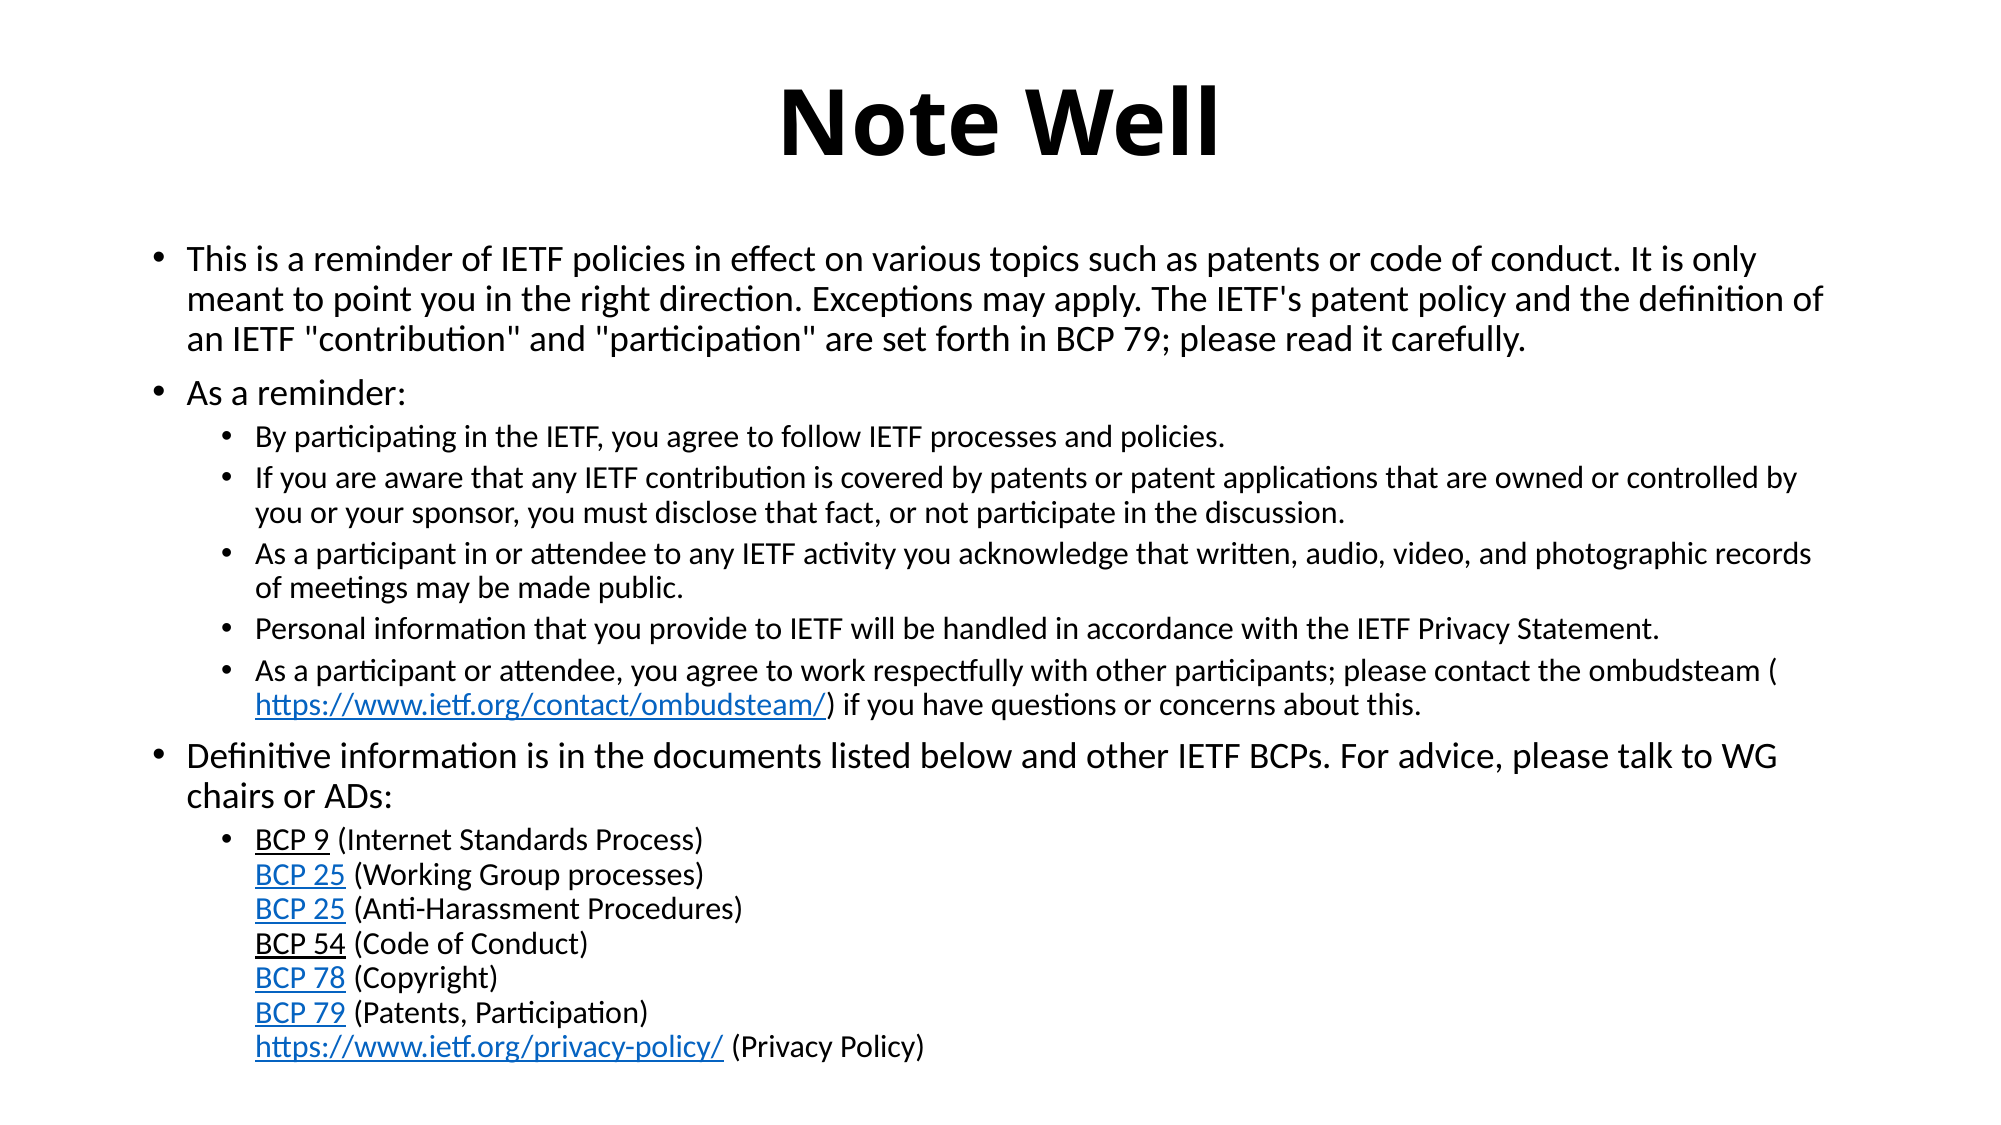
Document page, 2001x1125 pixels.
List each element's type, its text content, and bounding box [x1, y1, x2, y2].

title Note Well [137, 59, 1863, 193]
list This is a reminder of IETF policies in effect on various topics such as patents or code of conduct. It is only meant to point you in the right direction. Exceptions may apply. The IETF's patent policy and the definition of an IETF "contribution" and "participation" are set forth in BCP 79; please read it carefully. As a reminder: By participating in the IETF, you agree to follow IETF processes and policies. If you are aware that any IETF contribution is covered by patents or patent applications that are owned or controlled by you or your sponsor, you must disclose that fact, or not participate in the discussion. As a participant in or attendee to any IETF activity you acknowledge that written, audio, video, and photographic records of meetings may be made public. Personal information that you provide to IETF will be handled in accordance with the IETF Privacy Statement. As a participant or attendee, you agree to work respectfully with other participants; please contact the ombudsteam (https://www.ietf.org/contact/ombudsteam/) if you have questions or concerns about this. Definitive information is in the documents listed below and other IETF BCPs. For advice, please talk to WG chairs or ADs: BCP 9 (Internet Standards Process) BCP 25 (Working Group processes) BCP 25 (Anti-Harassment Procedures) BCP 54 (Code of Conduct) BCP 78 (Copyright) BCP 79 (Patents, Participation) https://www.ietf.org/privacy-policy/ (Privacy Policy) [137, 231, 1863, 1078]
